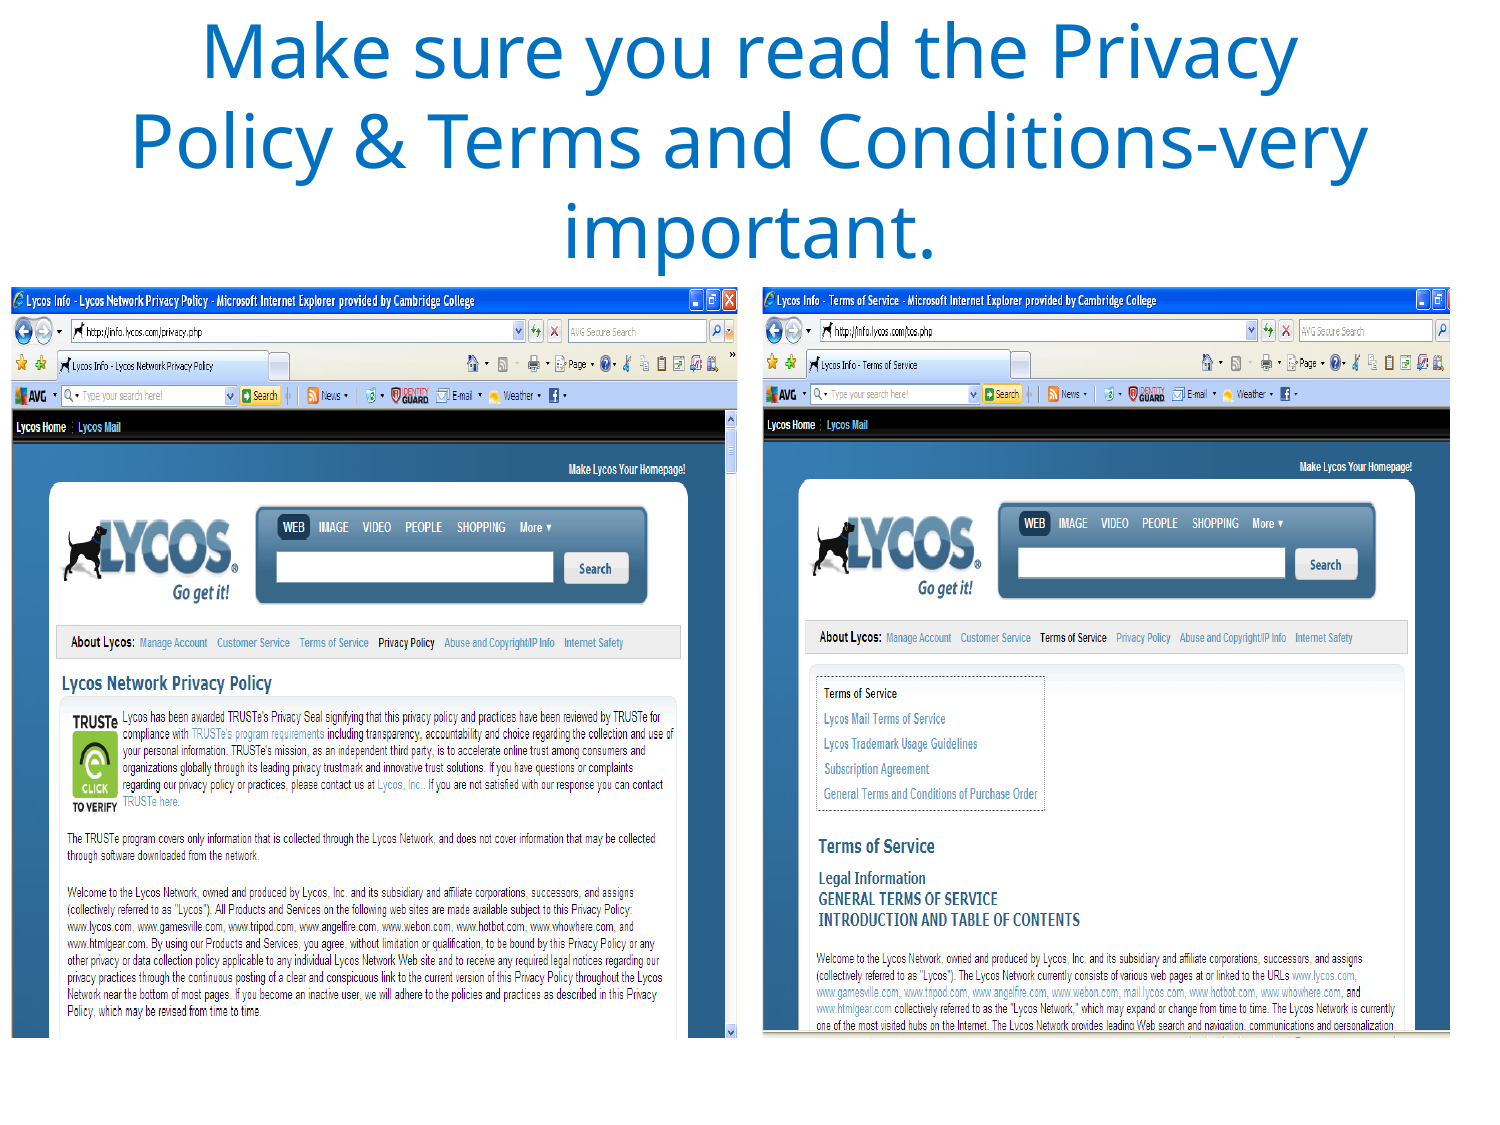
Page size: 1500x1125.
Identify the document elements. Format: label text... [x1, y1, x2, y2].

title Make sure you read the Privacy Policy & Terms and Conditions-very important. [75, 45, 1425, 233]
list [11, 287, 738, 1038]
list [762, 287, 1451, 1038]
